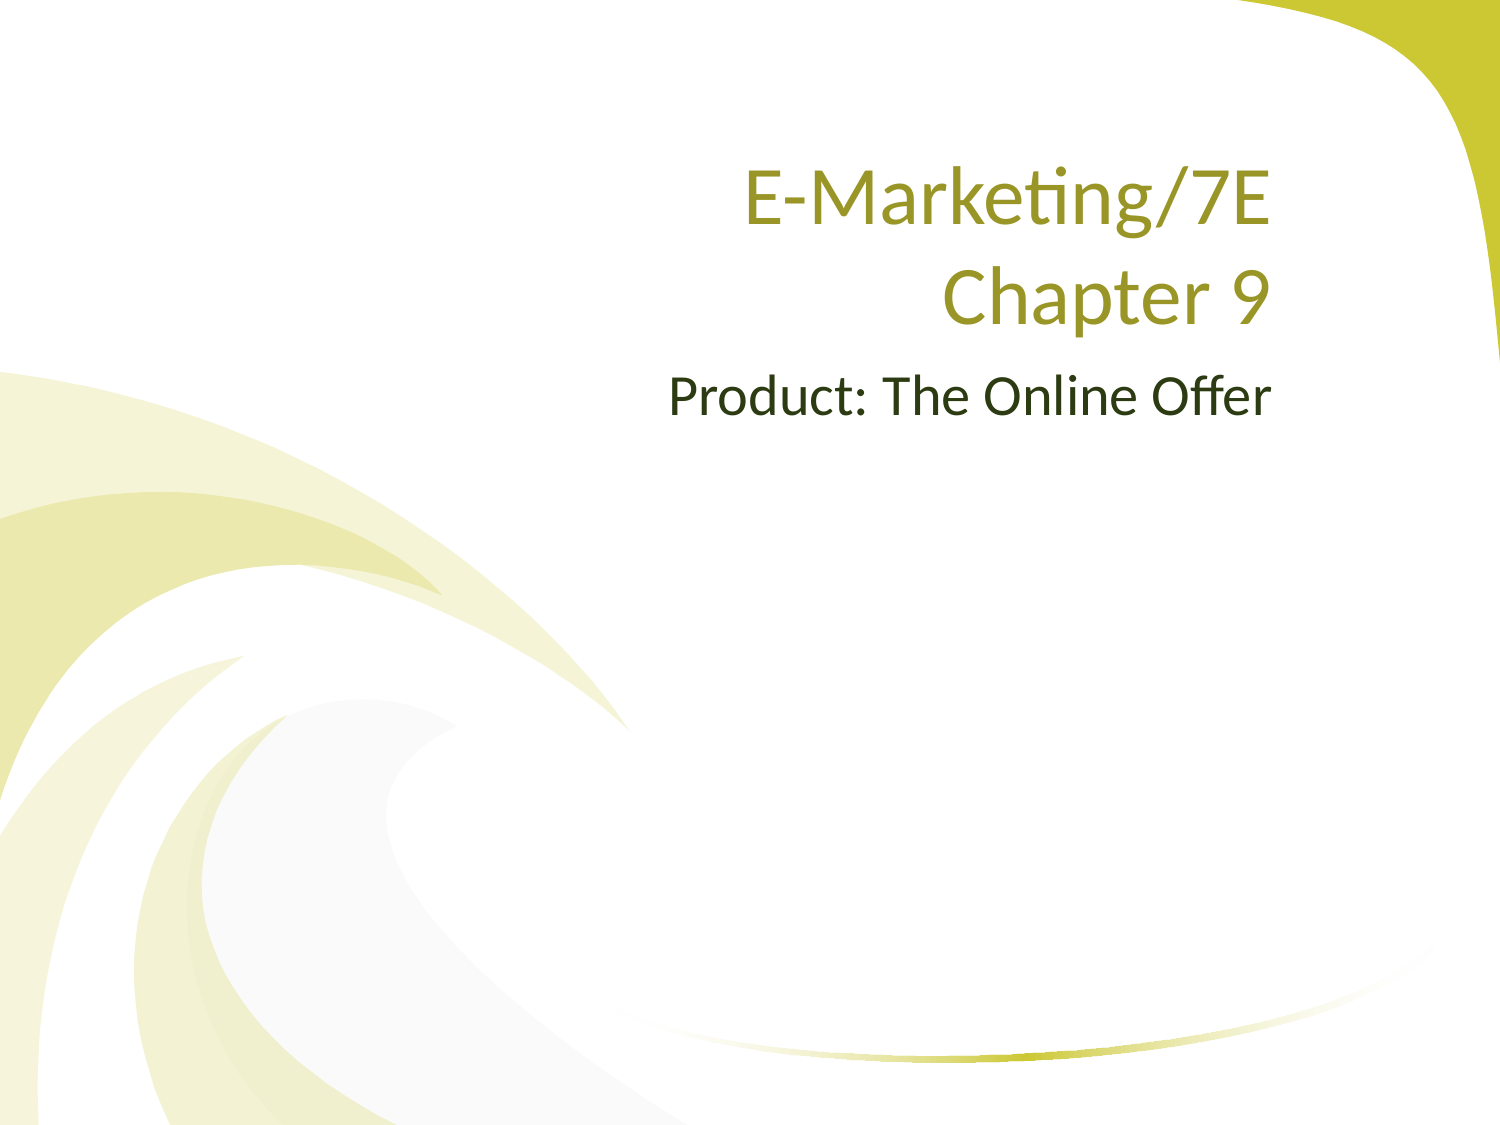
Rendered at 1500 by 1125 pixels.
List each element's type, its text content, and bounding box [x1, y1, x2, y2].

subtitle Product: The Online Offer [162, 350, 1288, 436]
title E-Marketing/7E Chapter 9 [162, 132, 1288, 350]
